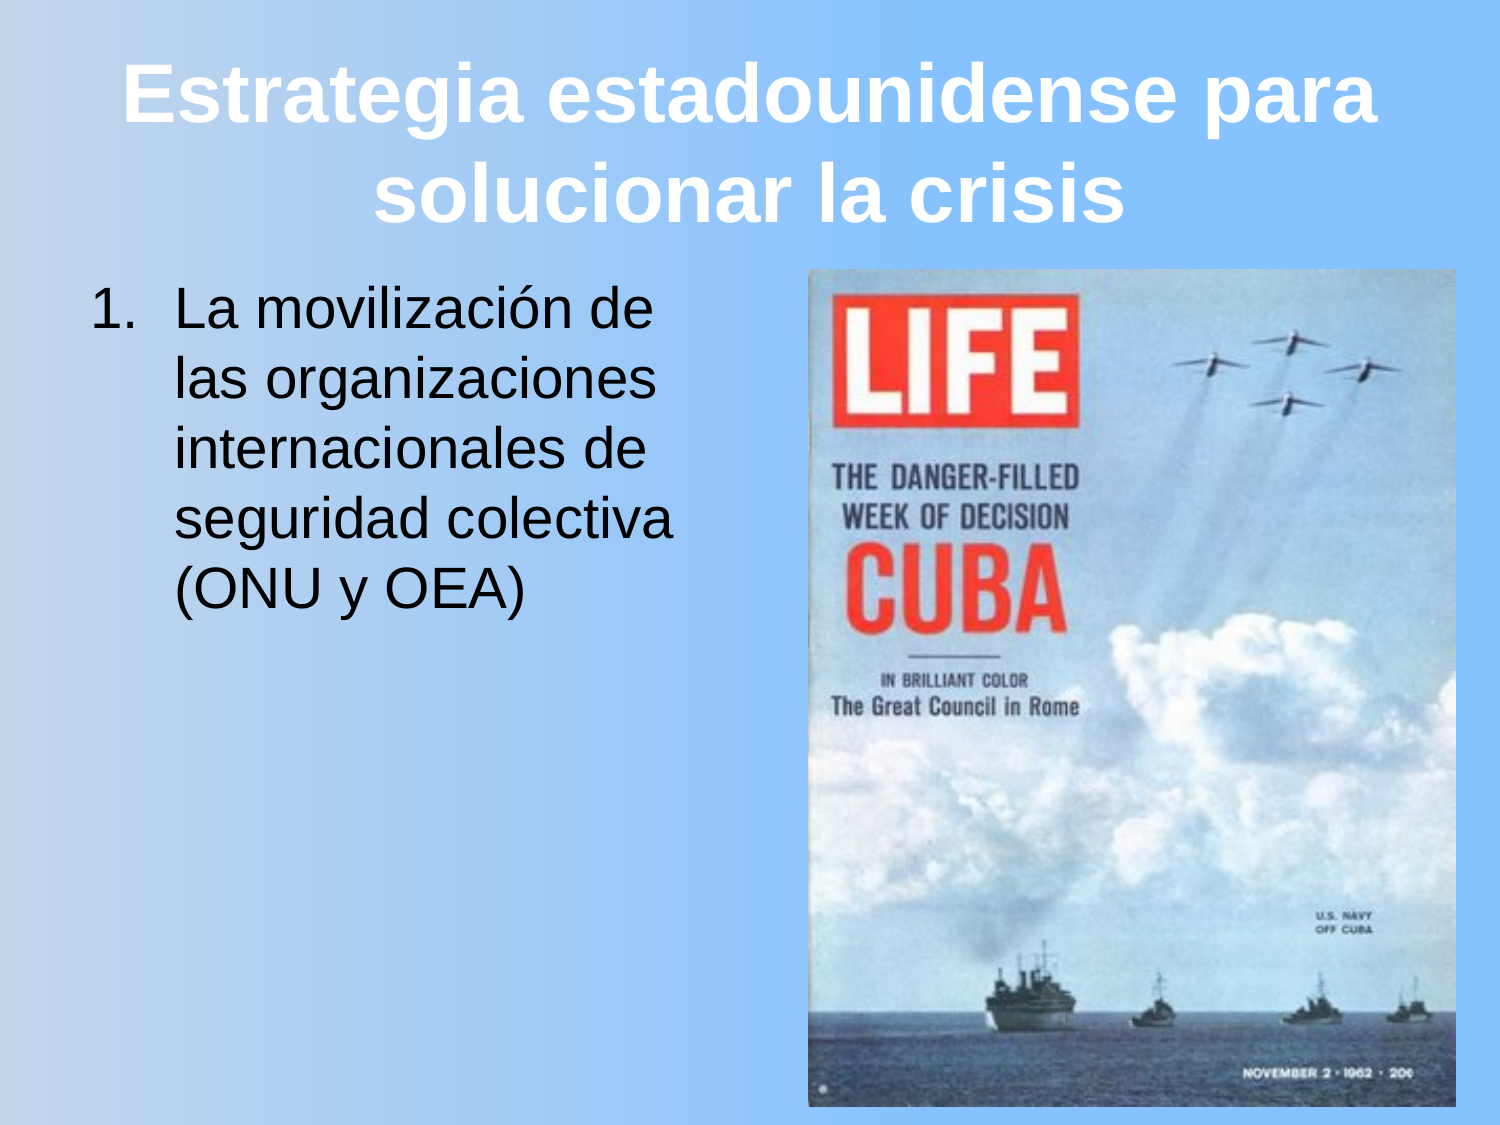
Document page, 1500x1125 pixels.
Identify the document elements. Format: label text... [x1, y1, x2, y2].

title Estrategia estadounidense para solucionar la crisis [74, 44, 1426, 233]
list La movilización de las organizaciones internacionales de seguridad colectiva (ONU y OEA) [74, 262, 738, 1006]
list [808, 269, 1456, 1108]
